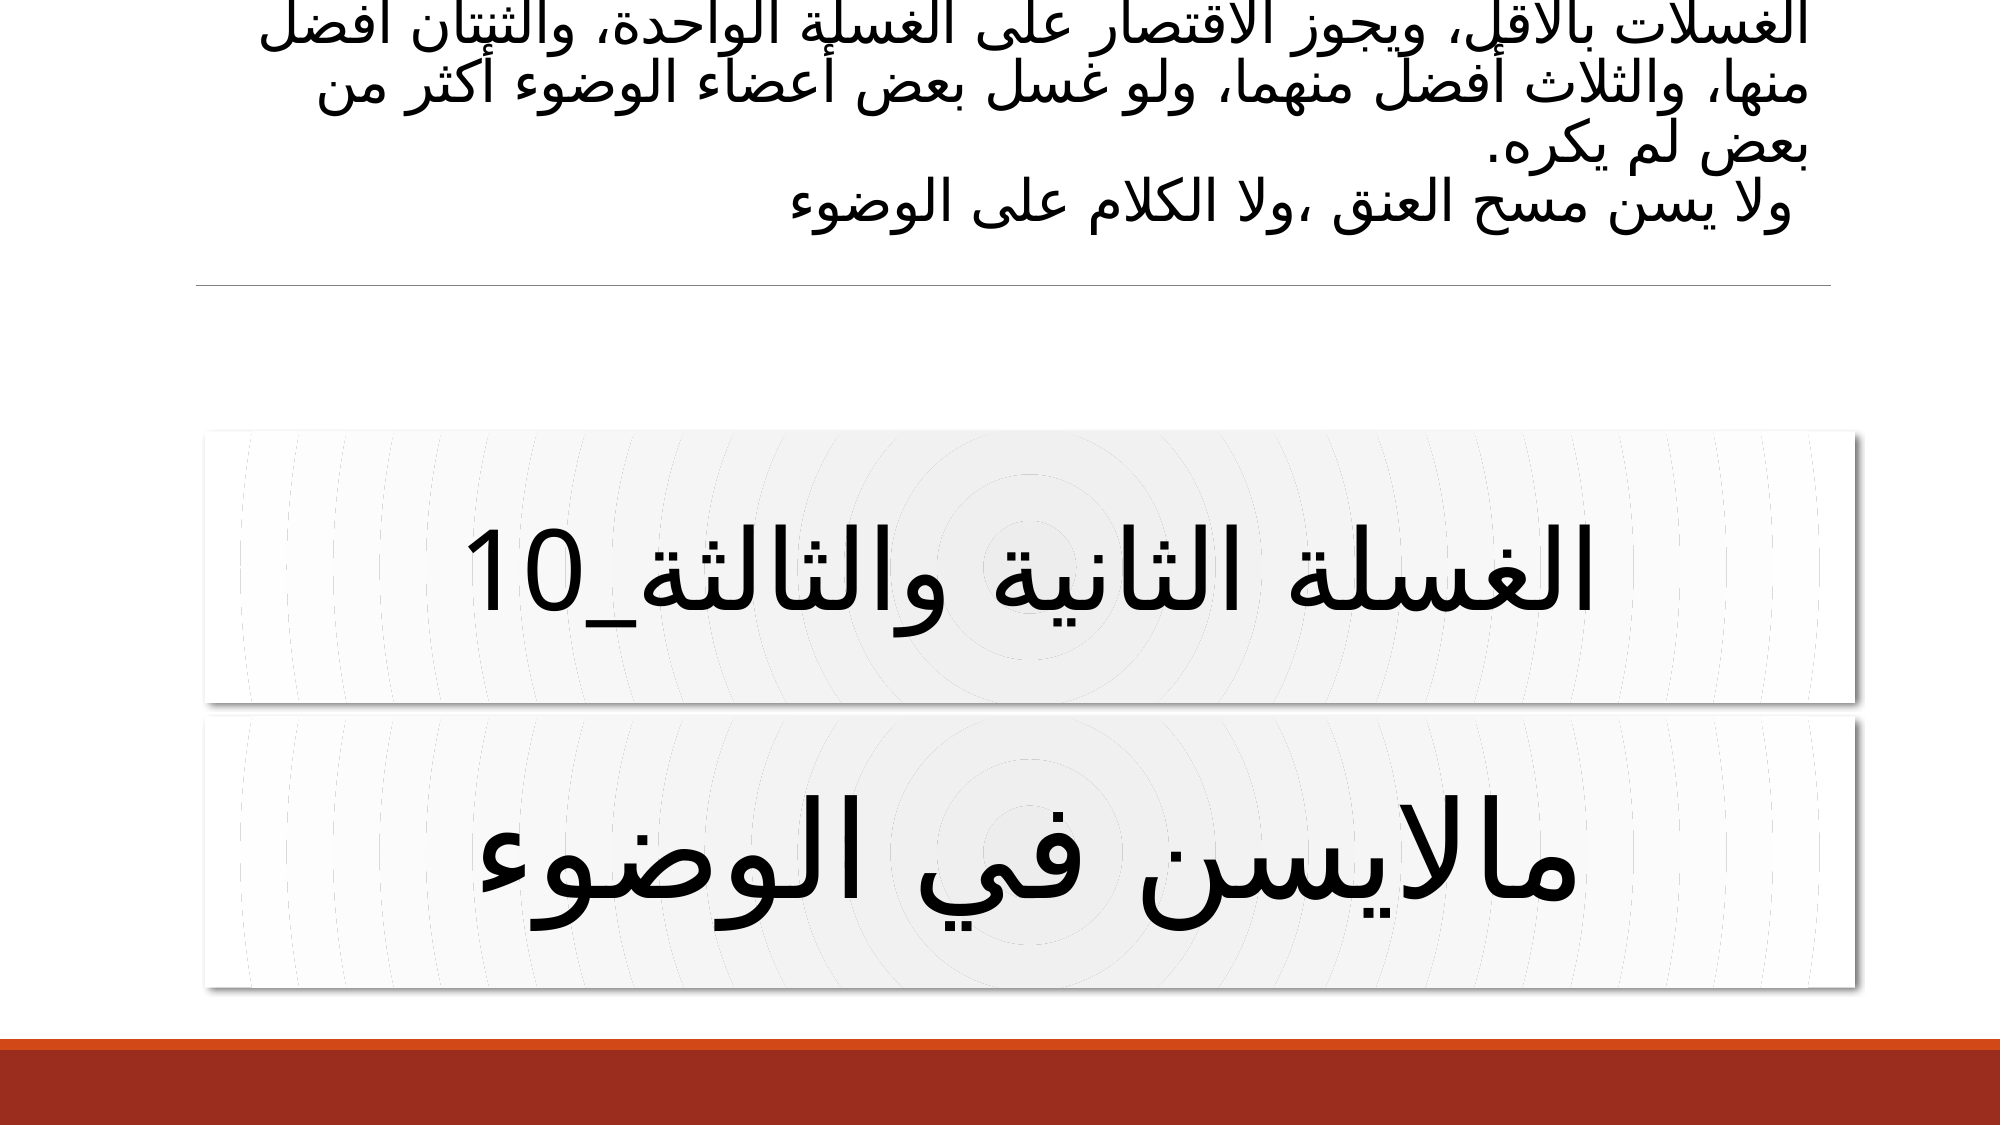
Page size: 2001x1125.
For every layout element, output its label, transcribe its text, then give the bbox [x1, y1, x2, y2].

title و من سننه (الغسلة الثانية والثالثة) وتكره الزيادة عليها. ويعمل في عدد الغسلات بالأقل، ويجوز الاقتصار على الغسلة الواحدة، والثنتان أفضل منها، والثلاث أفضل منهما، ولو غسل بعض أعضاء الوضوء أكثر من بعض لم يكره. ولا يسن مسح العنق ،ولا الكلام على الوضوء [188, 30, 1827, 300]
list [179, 302, 1831, 964]
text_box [204, 430, 1856, 989]
